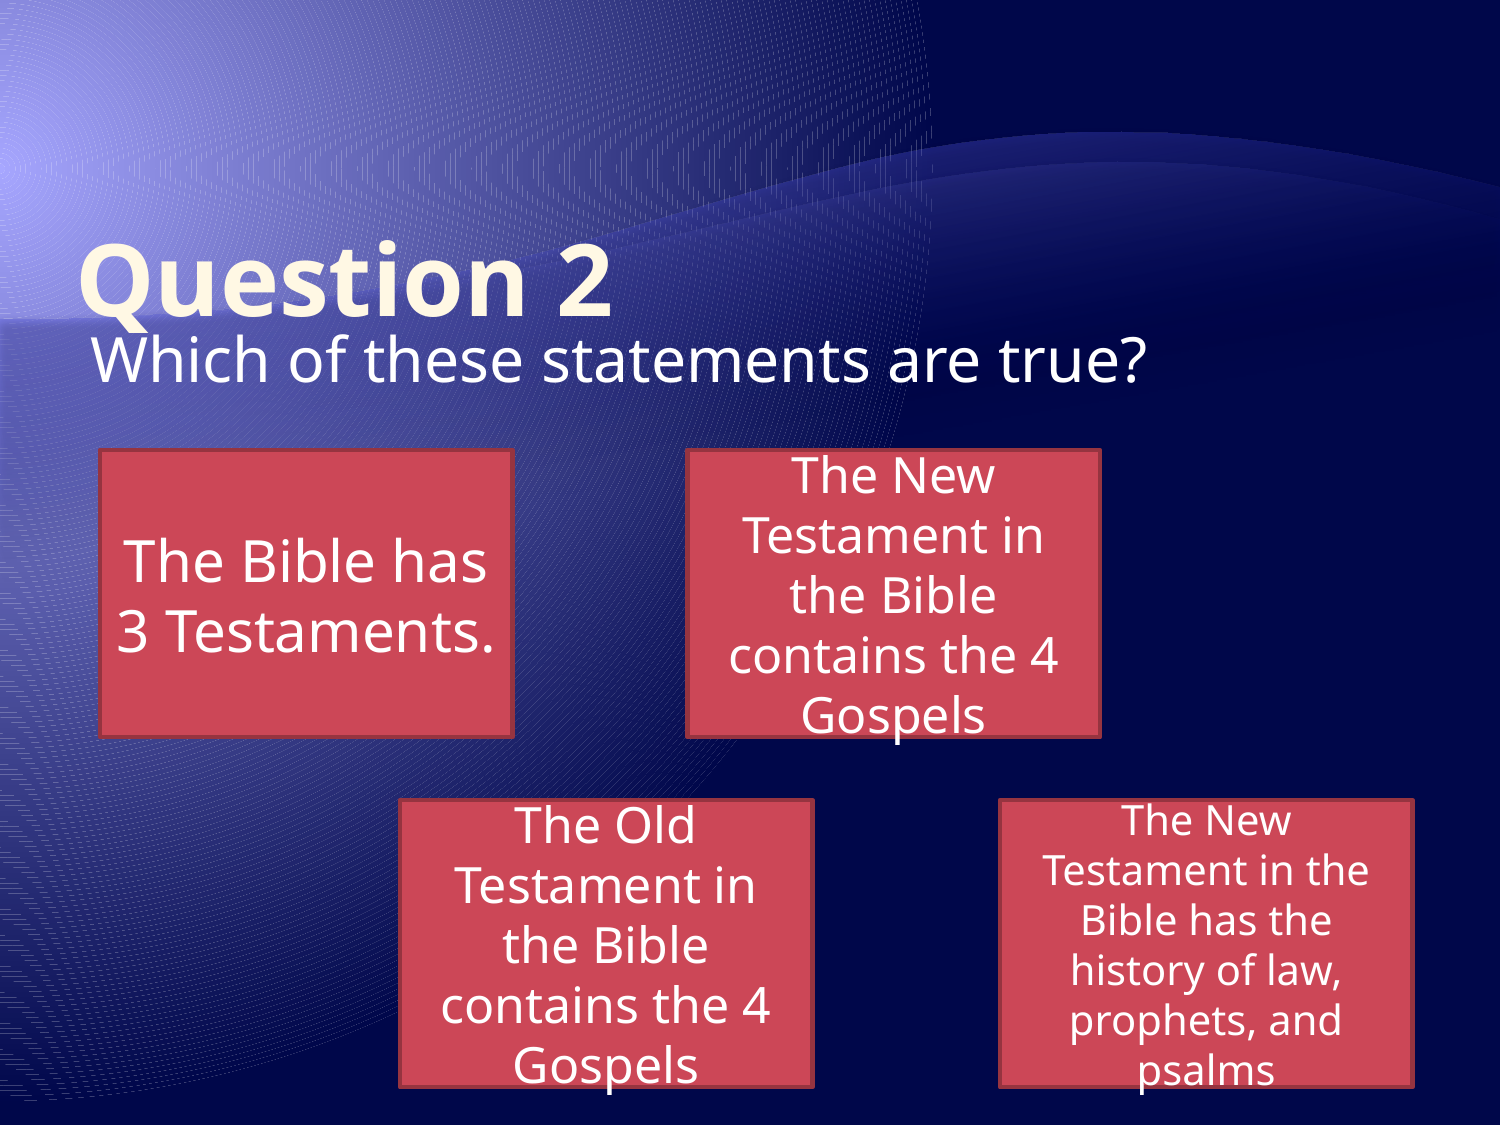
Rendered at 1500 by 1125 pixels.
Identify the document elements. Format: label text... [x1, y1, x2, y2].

text_box The New Testament in the Bible contains the 4 Gospels [685, 448, 1102, 739]
text_box The Bible has 3 Testaments. [98, 448, 515, 739]
list Which of these statements are true? [75, 312, 1425, 425]
text_box The New Testament in the Bible has the history of law, prophets, and psalms [998, 798, 1415, 1089]
title Question 2 [75, 87, 1425, 312]
text_box The Old Testament in the Bible contains the 4 Gospels [398, 798, 815, 1089]
